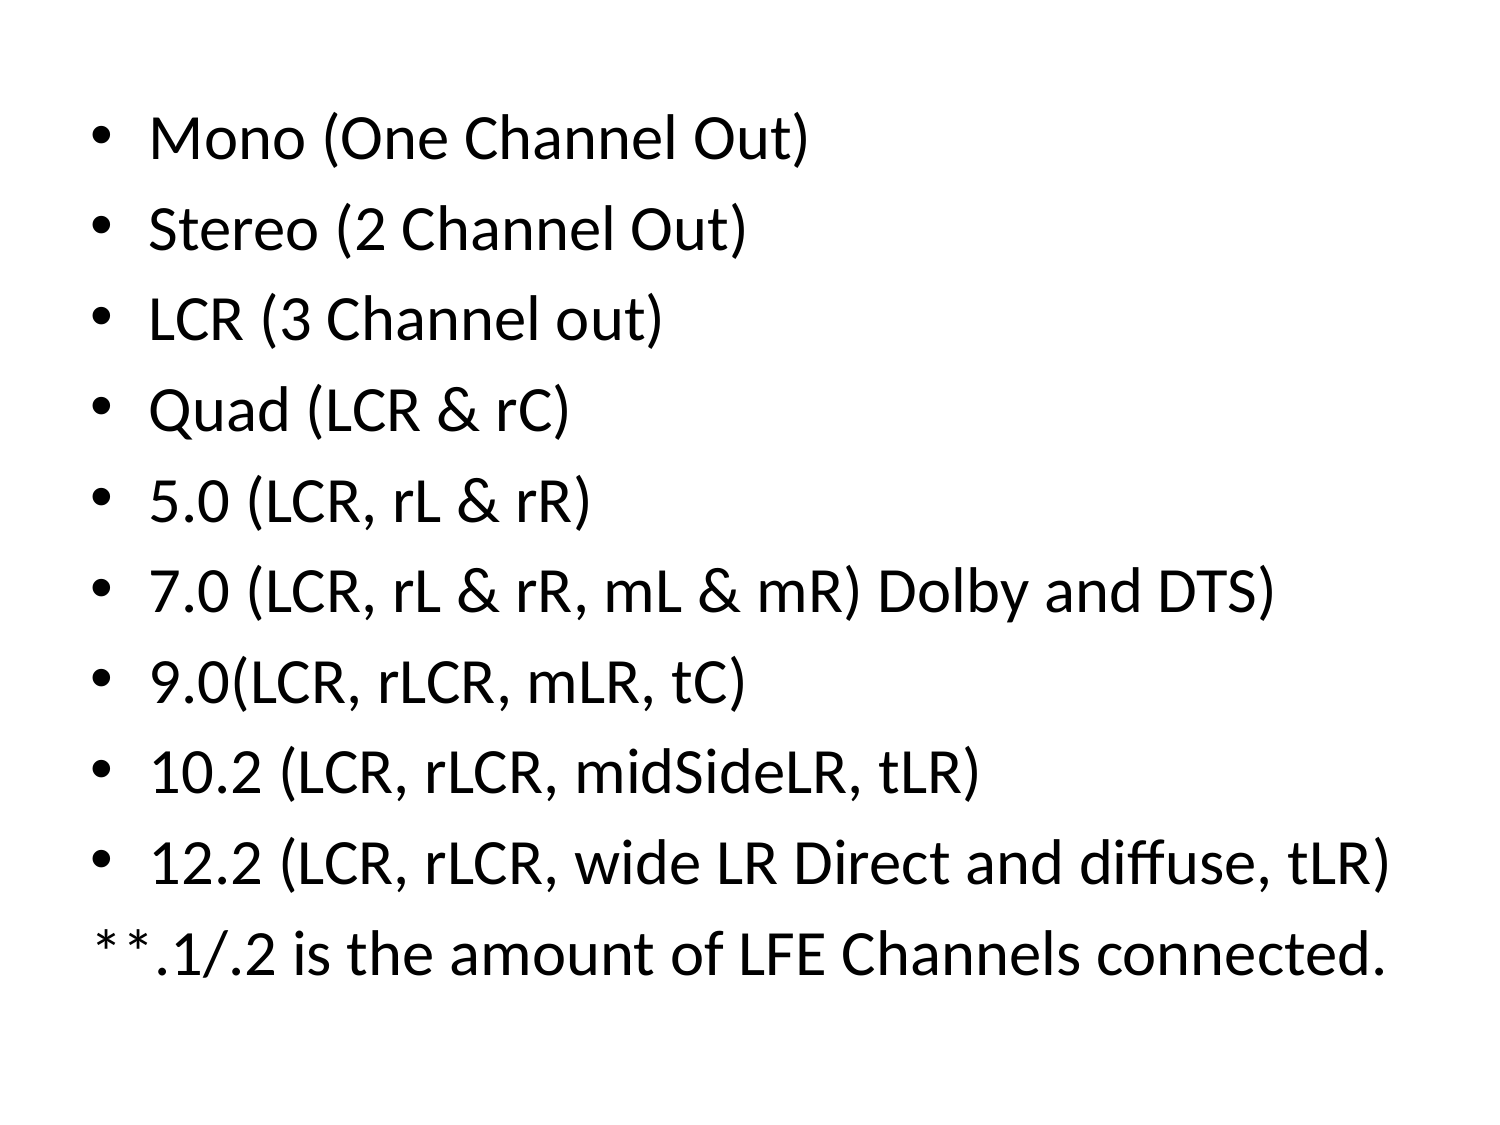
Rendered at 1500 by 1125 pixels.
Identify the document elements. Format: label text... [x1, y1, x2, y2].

list Mono (One Channel Out) Stereo (2 Channel Out) LCR (3 Channel out) Quad (LCR & rC) 5.0 (LCR, rL & rR) 7.0 (LCR, rL & rR, mL & mR) Dolby and DTS) 9.0(LCR, rLCR, mLR, tC) 10.2 (LCR, rLCR, midSideLR, tLR) 12.2 (LCR, rLCR, wide LR Direct and diffuse, tLR) **.1/.2 is the amount of LFE Channels connected. [75, 87, 1425, 1005]
